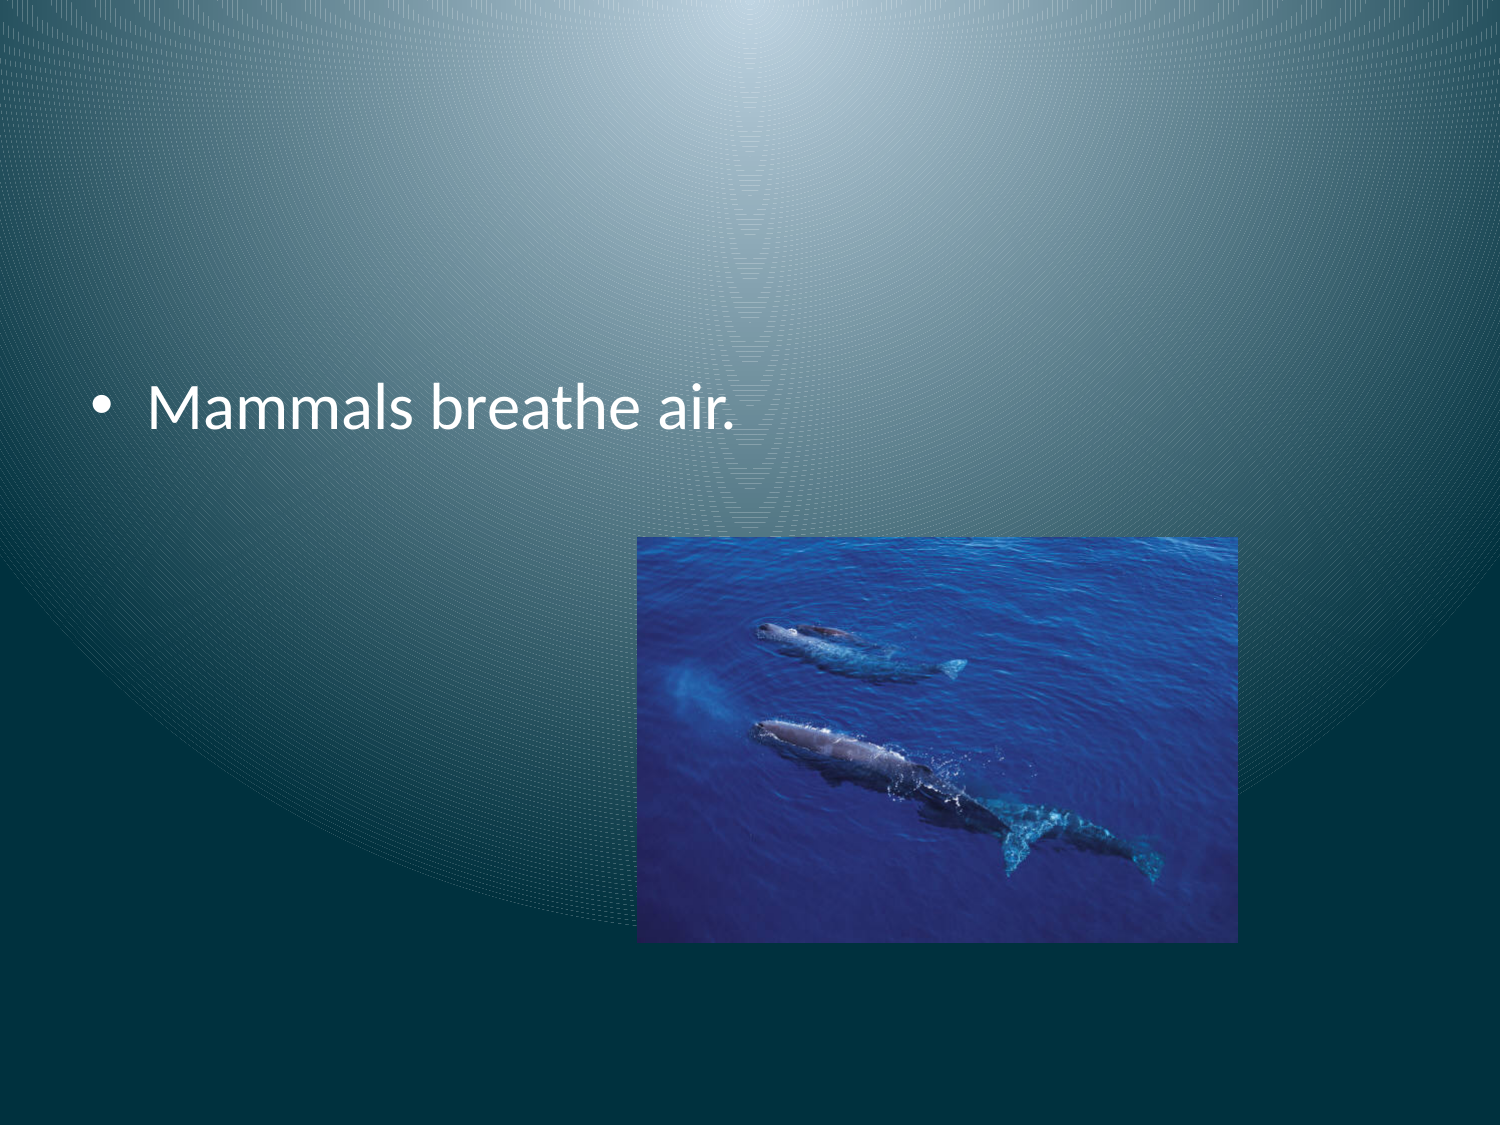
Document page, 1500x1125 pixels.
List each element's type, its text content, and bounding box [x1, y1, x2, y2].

picture [637, 537, 1238, 942]
list Mammals breathe air. [75, 262, 1425, 1005]
